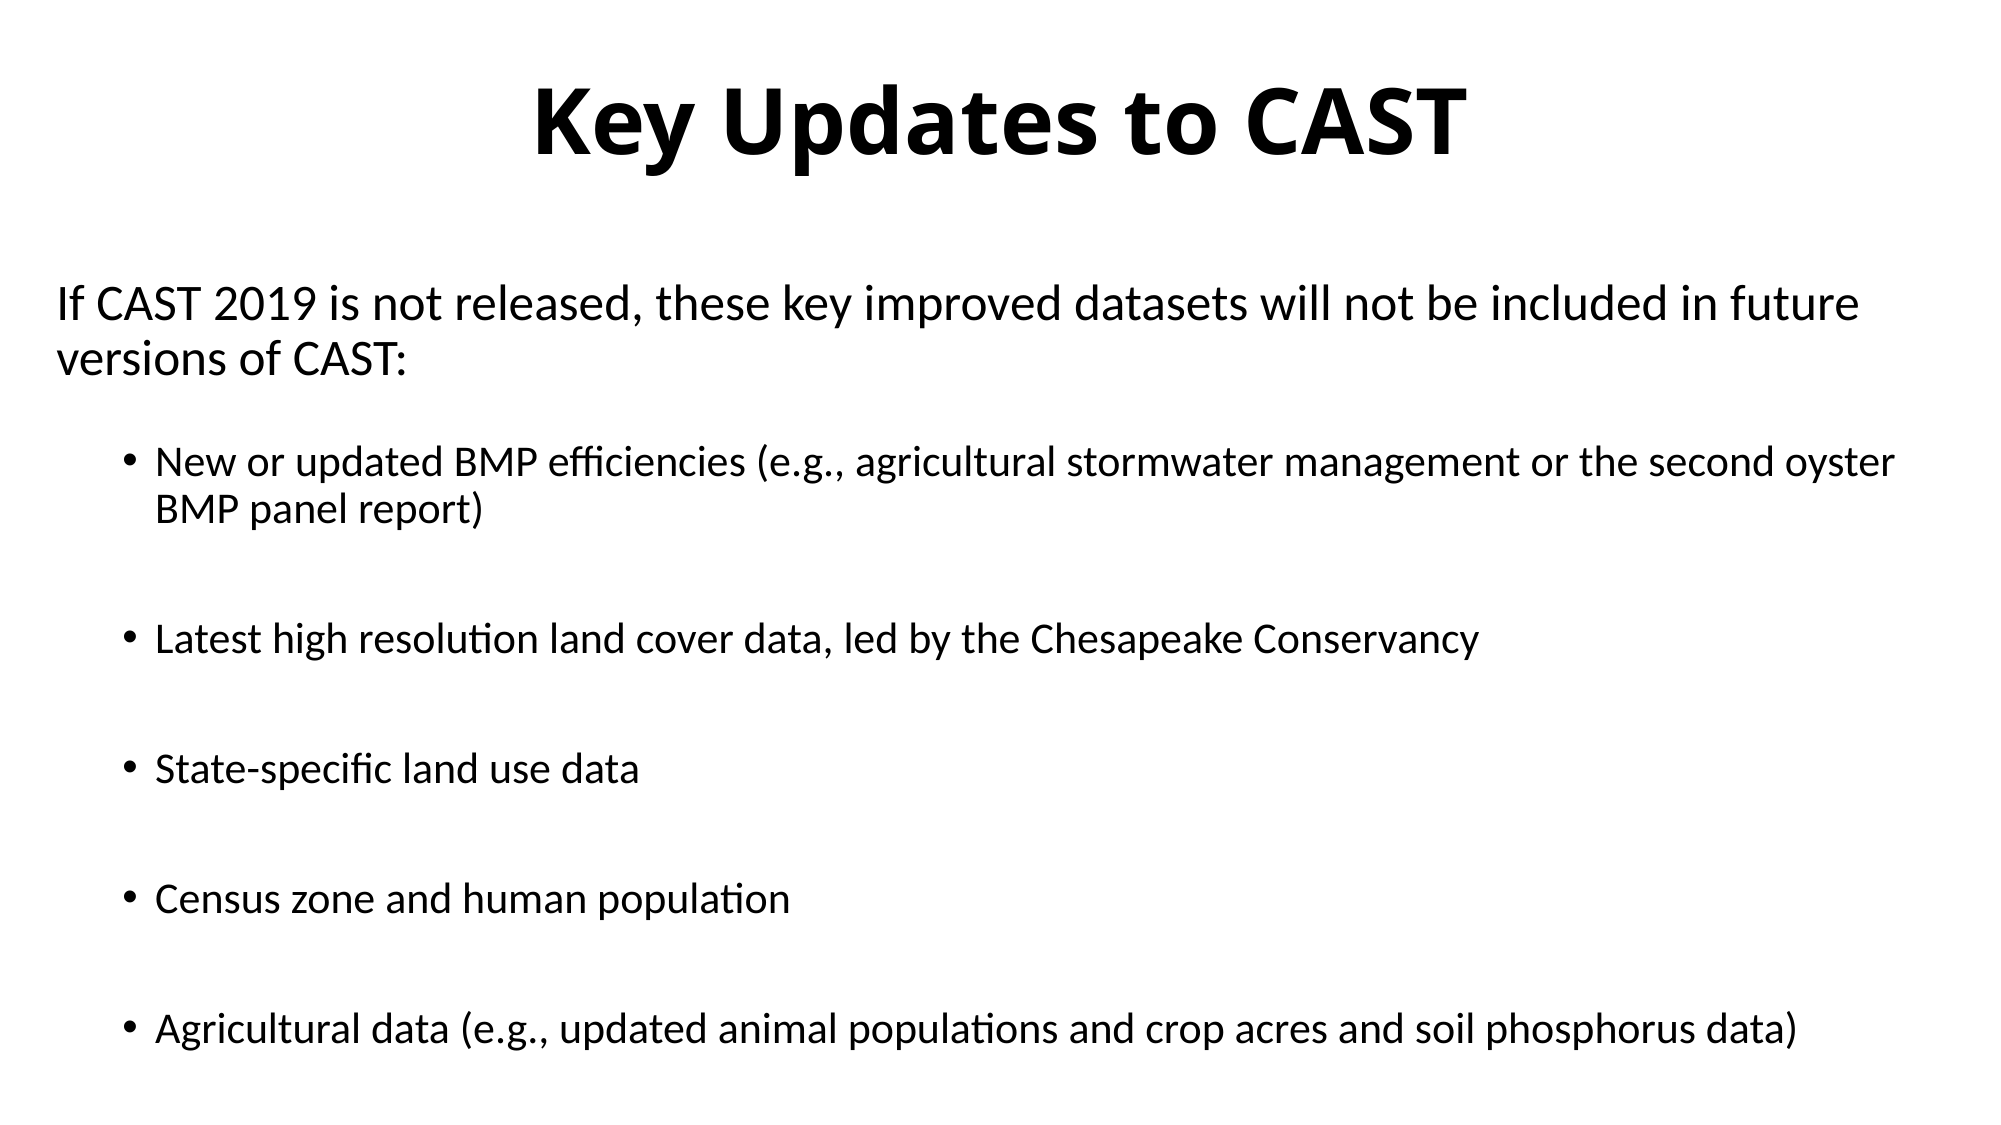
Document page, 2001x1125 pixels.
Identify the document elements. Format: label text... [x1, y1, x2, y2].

list If CAST 2019 is not released, these key improved datasets will not be included in future versions of CAST: New or updated BMP efficiencies (e.g., agricultural stormwater management or the second oyster BMP panel report) Latest high resolution land cover data, led by the Chesapeake Conservancy State-specific land use data Census zone and human population Agricultural data (e.g., updated animal populations and crop acres and soil phosphorus data) [41, 268, 1959, 1066]
title Key Updates to CAST [137, 16, 1863, 234]
